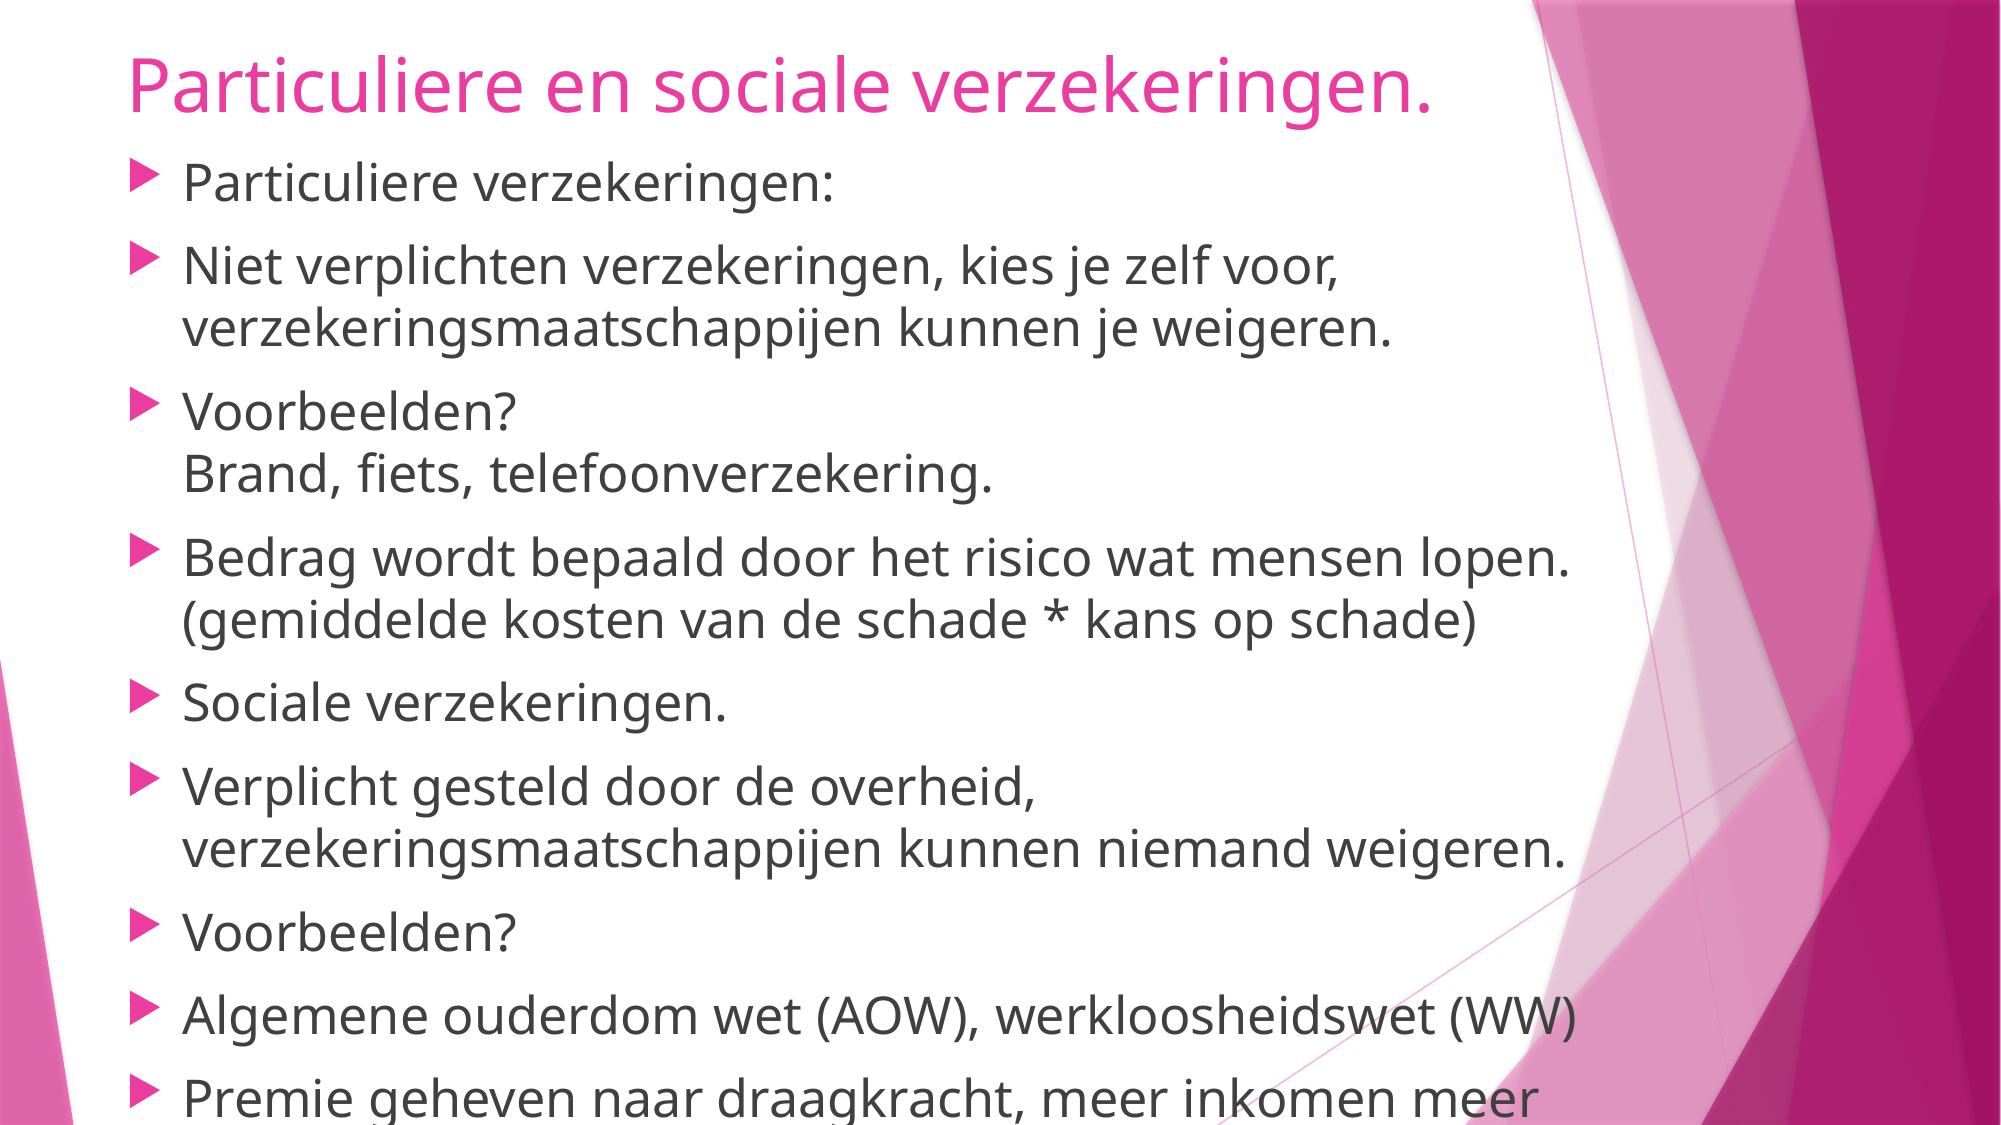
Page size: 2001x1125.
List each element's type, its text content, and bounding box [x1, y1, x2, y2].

title Particuliere en sociale verzekeringen. [111, 29, 1522, 141]
list Particuliere verzekeringen: Niet verplichten verzekeringen, kies je zelf voor, verzekeringsmaatschappijen kunnen je weigeren. Voorbeelden? Brand, fiets, telefoonverzekering. Bedrag wordt bepaald door het risico wat mensen lopen. (gemiddelde kosten van de schade * kans op schade) Sociale verzekeringen. Verplicht gesteld door de overheid, verzekeringsmaatschappijen kunnen niemand weigeren. Voorbeelden? Algemene ouderdom wet (AOW), werkloosheidswet (WW) Premie geheven naar draagkracht, meer inkomen meer betalen. [111, 141, 1750, 992]
